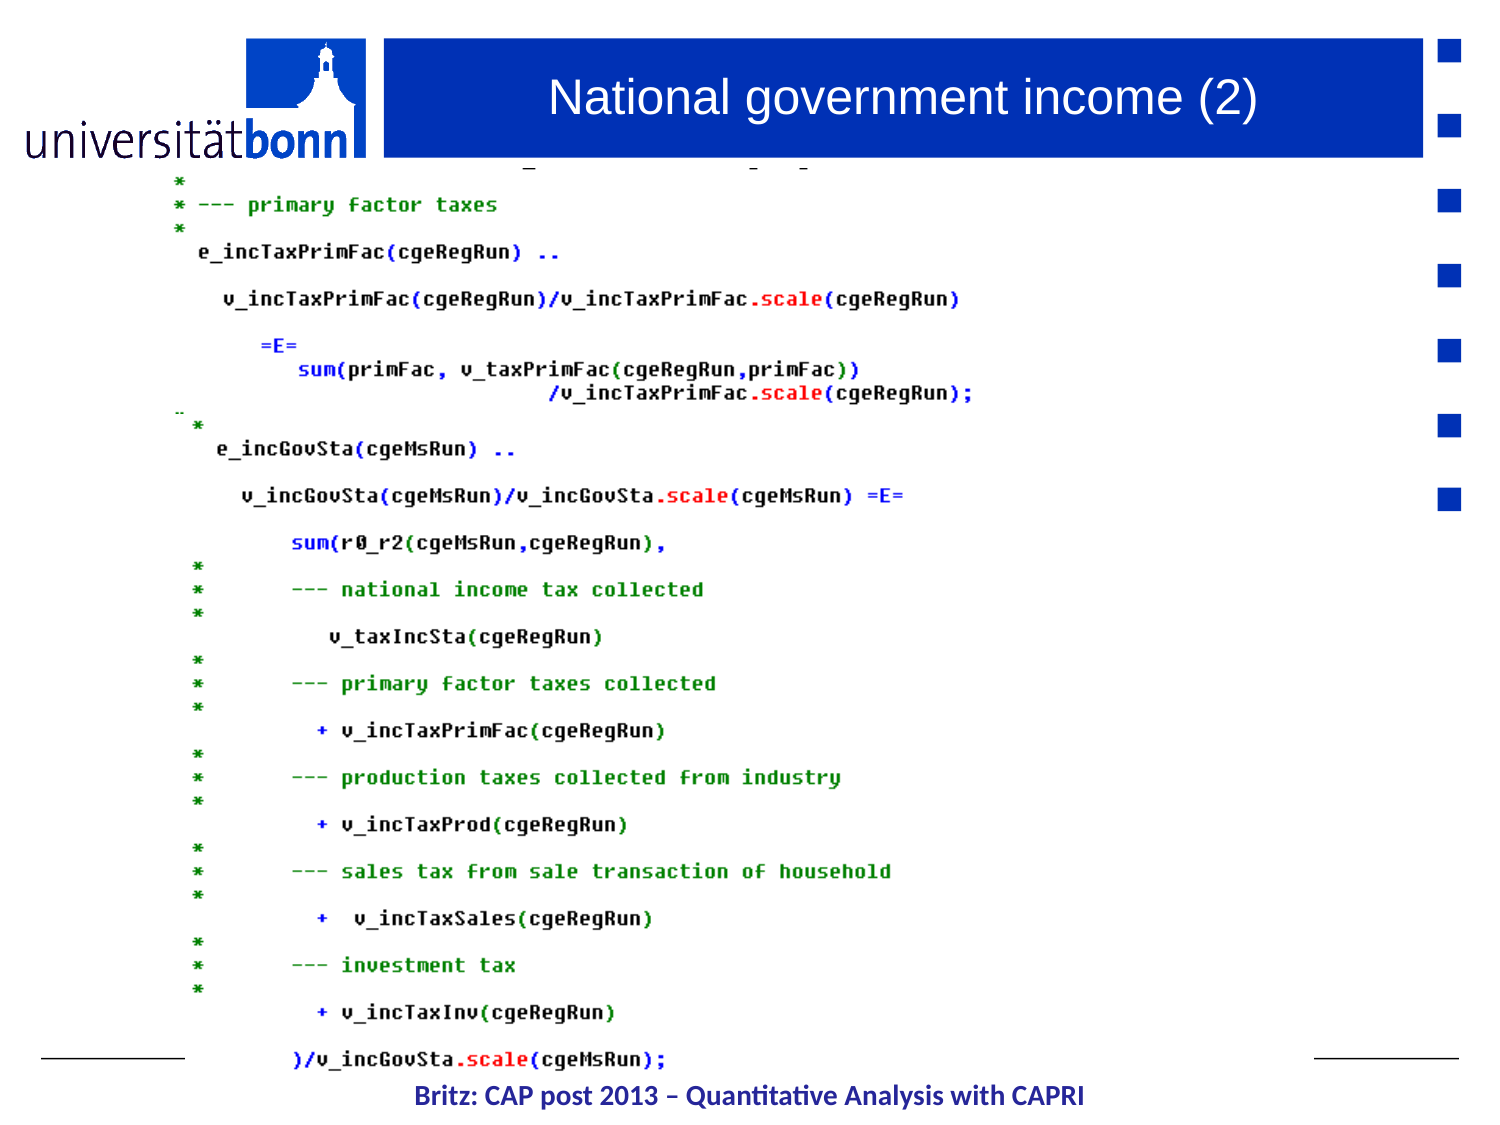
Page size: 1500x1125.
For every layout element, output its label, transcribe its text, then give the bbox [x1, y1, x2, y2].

picture [24, 36, 368, 160]
title National government income (2) [383, 38, 1424, 158]
picture [165, 167, 1283, 414]
picture [185, 415, 1315, 1082]
footer Britz: CAP post 2013 – Quantitative Analysis with CAPRI [40, 1070, 1460, 1107]
